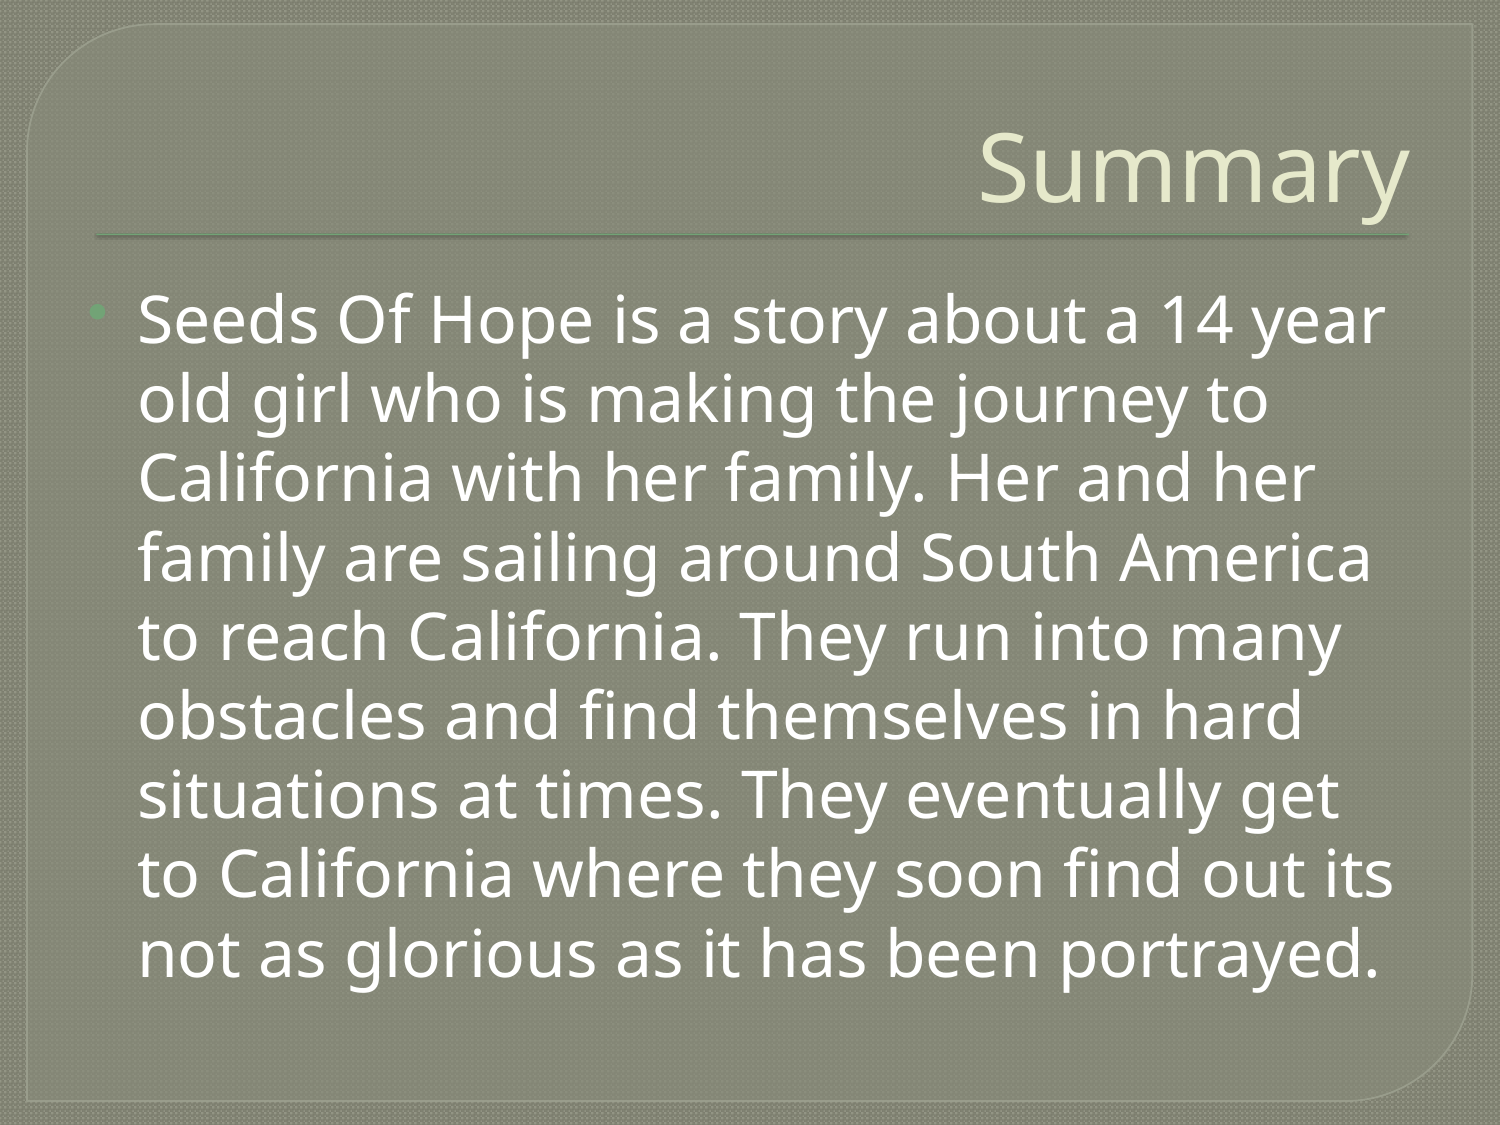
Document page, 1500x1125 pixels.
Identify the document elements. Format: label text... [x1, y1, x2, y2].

list Seeds Of Hope is a story about a 14 year old girl who is making the journey to California with her family. Her and her family are sailing around South America to reach California. They run into many obstacles and find themselves in hard situations at times. They eventually get to California where they soon find out its not as glorious as it has been portrayed. [75, 270, 1425, 1013]
title Summary [75, 41, 1425, 230]
